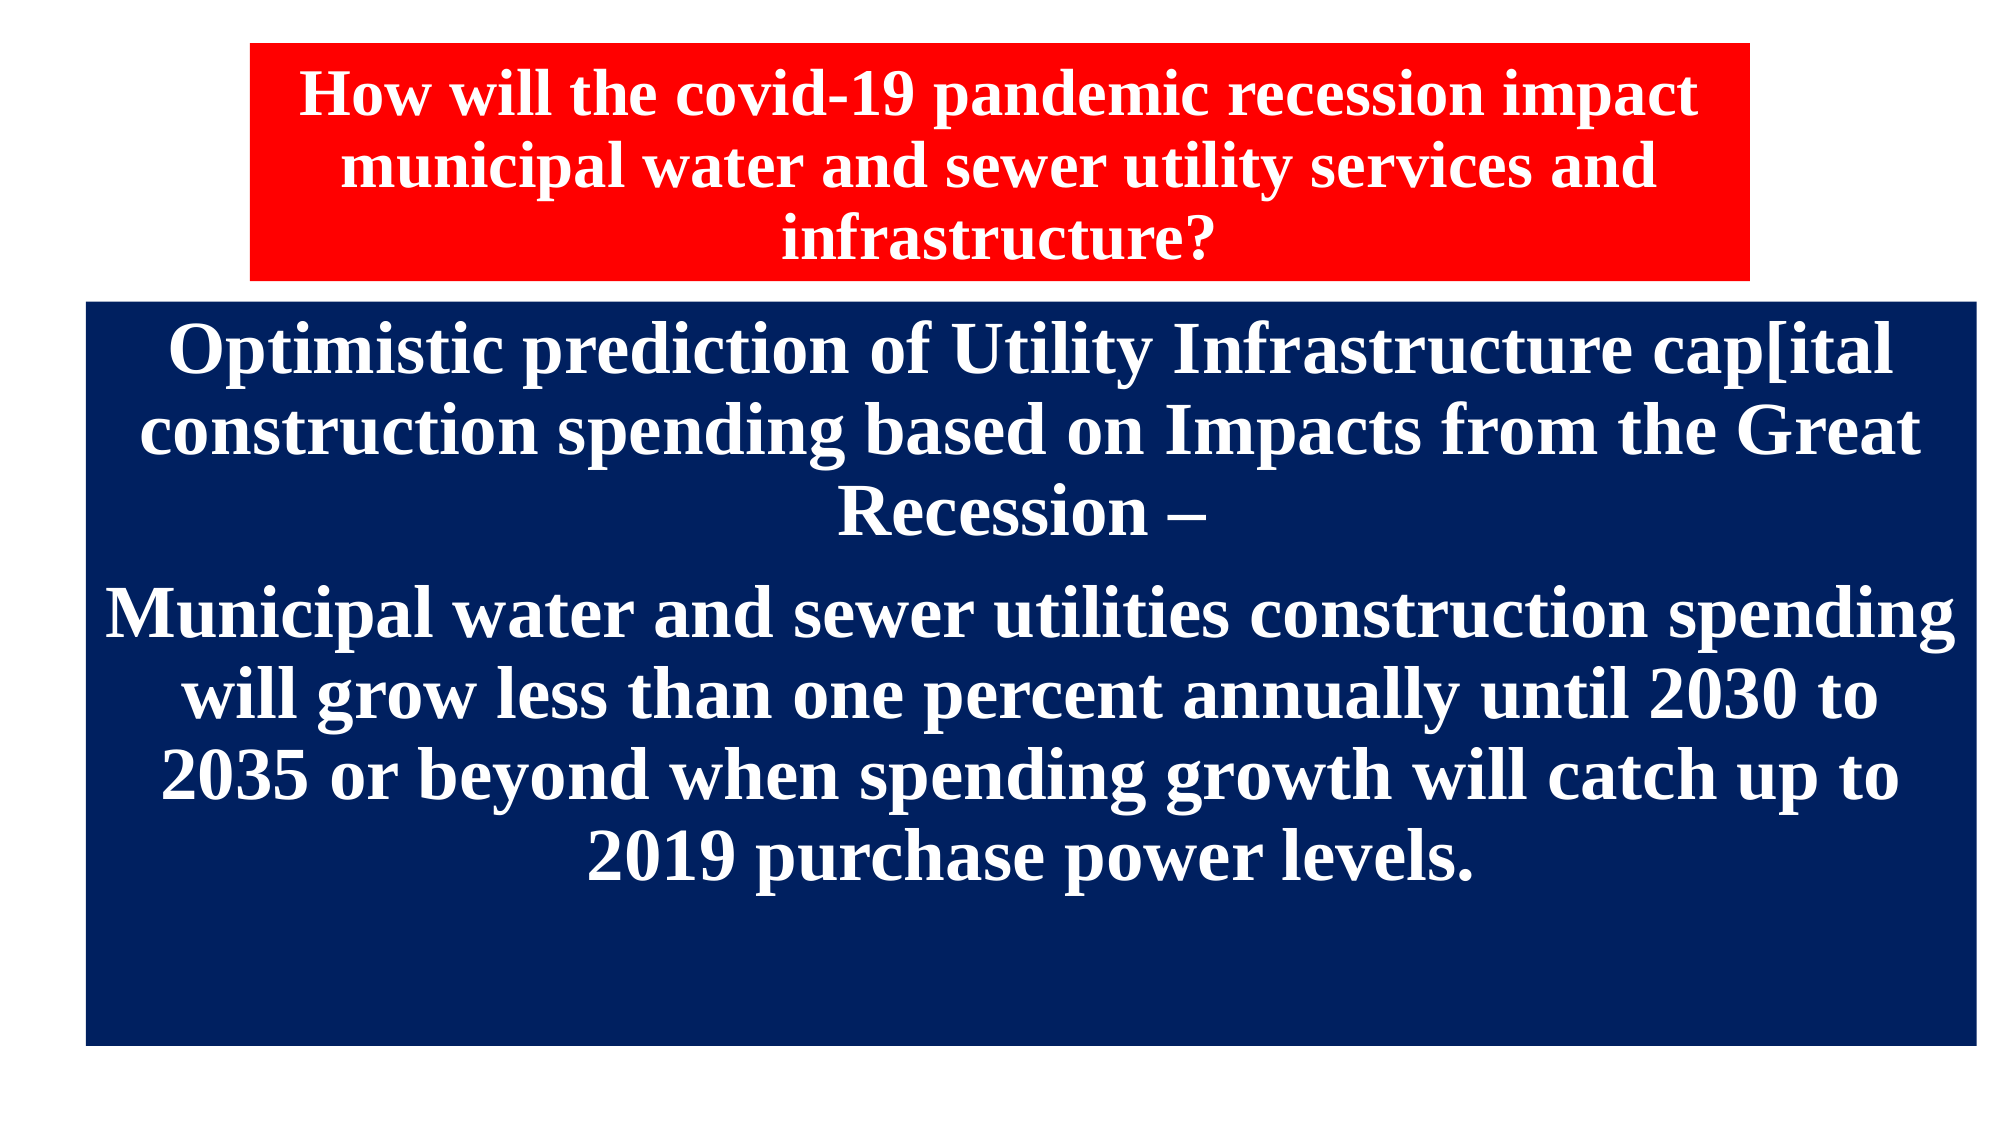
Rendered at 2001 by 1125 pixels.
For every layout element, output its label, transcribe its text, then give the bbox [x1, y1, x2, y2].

subtitle Optimistic prediction of Utility Infrastructure cap[ital construction spending based on Impacts from the Great Recession – Municipal water and sewer utilities construction spending will grow less than one percent annually until 2030 to 2035 or beyond when spending growth will catch up to 2019 purchase power levels. [85, 301, 1977, 1046]
title How will the covid-19 pandemic recession impact municipal water and sewer utility services and infrastructure? [249, 43, 1750, 282]
